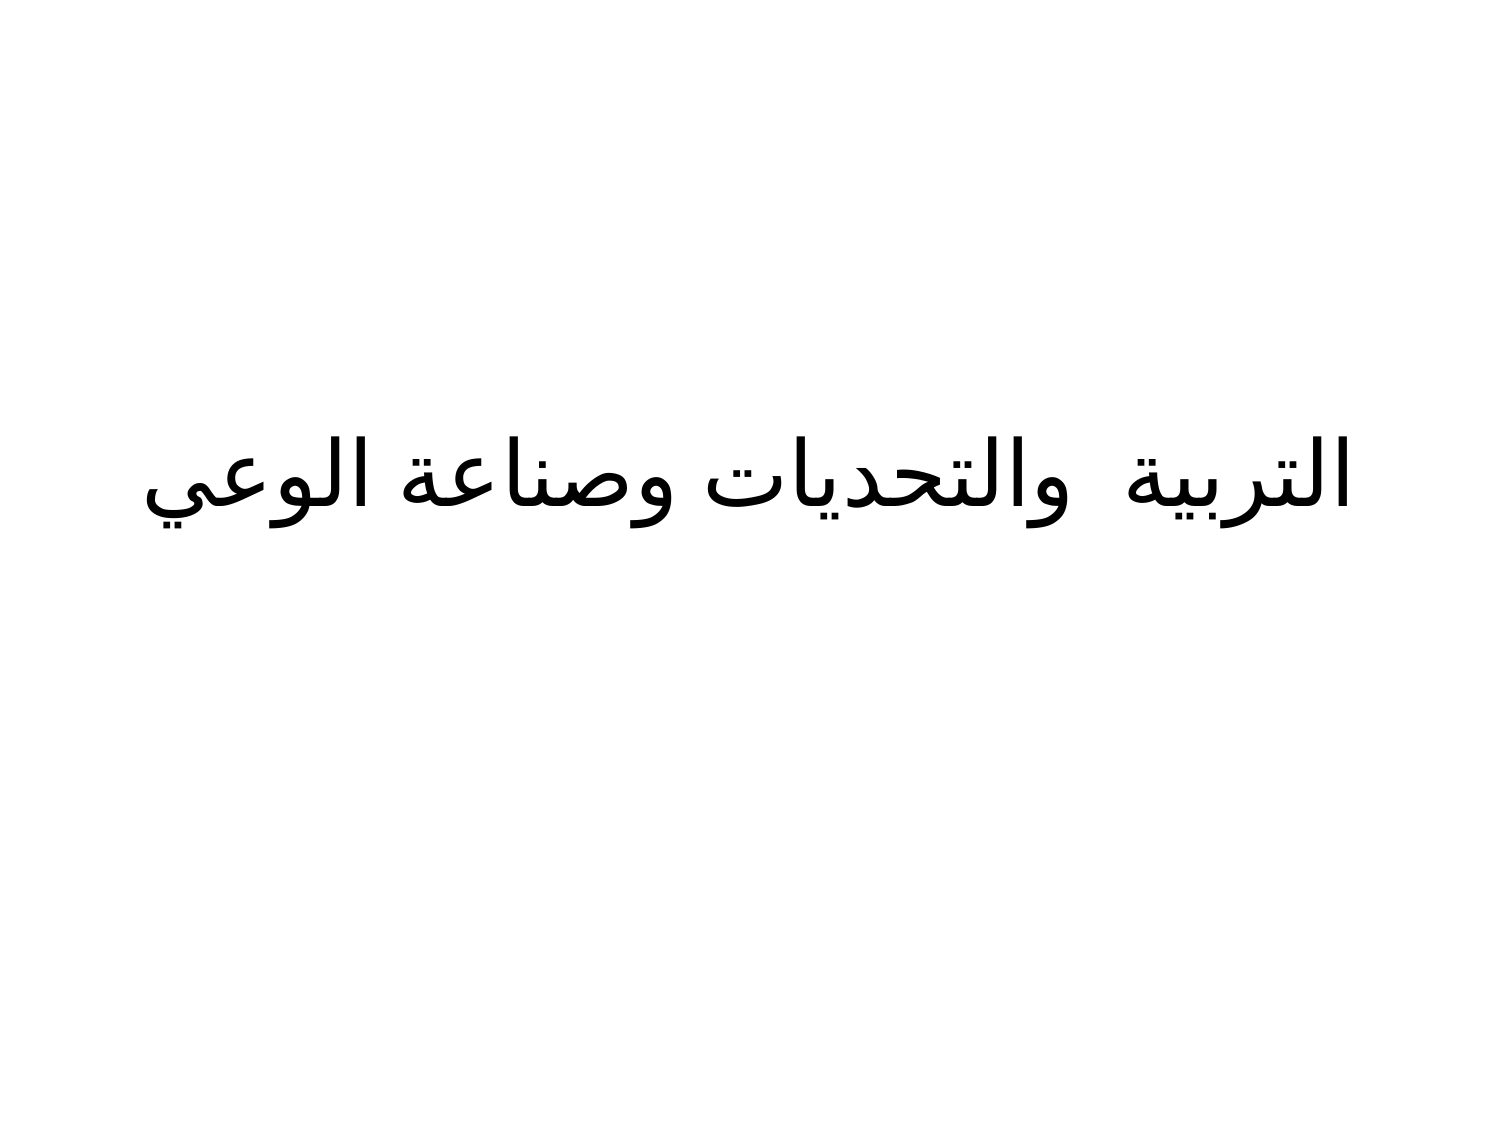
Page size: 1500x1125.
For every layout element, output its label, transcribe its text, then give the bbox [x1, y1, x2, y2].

title التربية والتحديات وصناعة الوعي [112, 349, 1388, 591]
